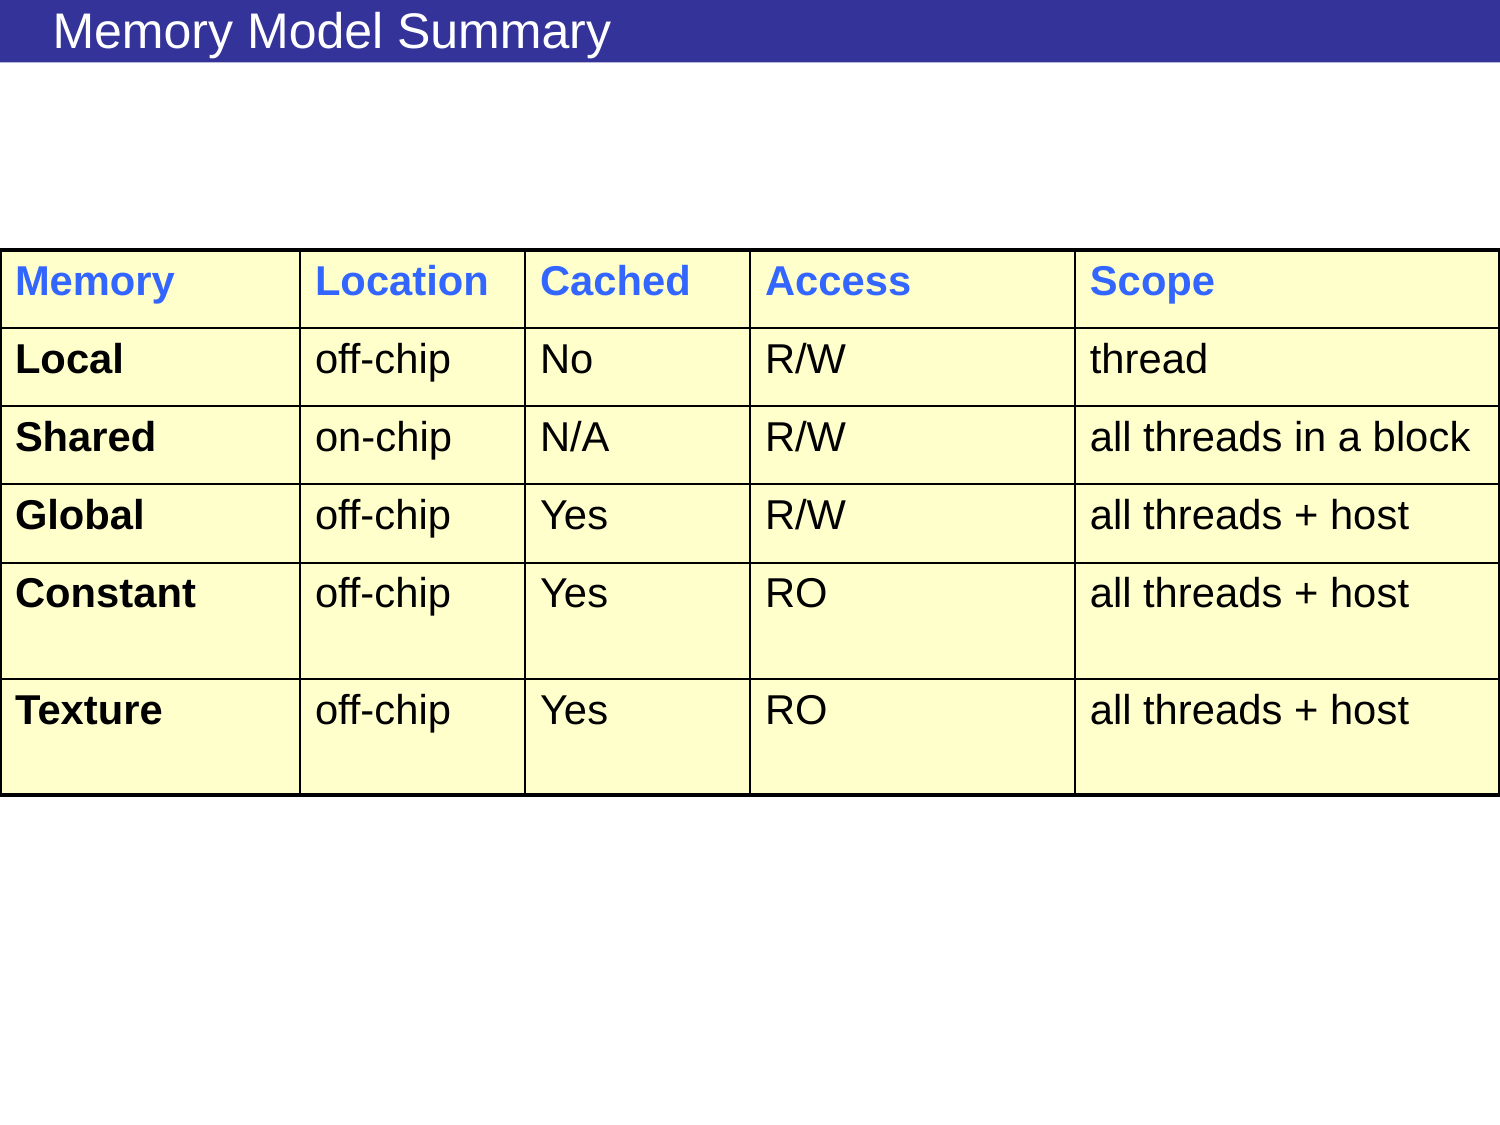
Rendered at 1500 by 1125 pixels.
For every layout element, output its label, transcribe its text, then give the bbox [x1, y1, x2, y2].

table_cell Texture [2, 680, 299, 793]
table_cell Yes [526, 485, 749, 562]
table_cell all threads + host [1076, 564, 1498, 678]
table_cell all threads + host [1076, 680, 1498, 793]
table_cell Yes [526, 680, 749, 793]
table_cell R/W [751, 329, 1074, 405]
table_cell No [526, 329, 749, 405]
table_cell off-chip [301, 329, 524, 405]
table_cell R/W [751, 485, 1074, 562]
table_header Location [301, 252, 524, 327]
table_cell on-chip [301, 407, 524, 483]
table_header Cached [526, 252, 749, 327]
table_cell Local [2, 329, 299, 405]
table_cell Shared [2, 407, 299, 483]
table_cell Yes [526, 564, 749, 678]
table_cell RO [751, 680, 1074, 793]
table_cell thread [1076, 329, 1498, 405]
table_cell off-chip [301, 564, 524, 678]
table_header Scope [1076, 252, 1498, 327]
table_cell RO [751, 564, 1074, 678]
table_cell Global [2, 485, 299, 562]
table_cell off-chip [301, 485, 524, 562]
table_cell N/A [526, 407, 749, 483]
table_header Access [751, 252, 1074, 327]
table_cell all threads + host [1076, 485, 1498, 562]
table_cell off-chip [301, 680, 524, 793]
table_cell R/W [751, 407, 1074, 483]
table_cell all threads in a block [1076, 407, 1498, 483]
table_header Memory [2, 252, 299, 327]
title Memory Model Summary [37, 7, 1426, 51]
table_cell Constant [2, 564, 299, 678]
